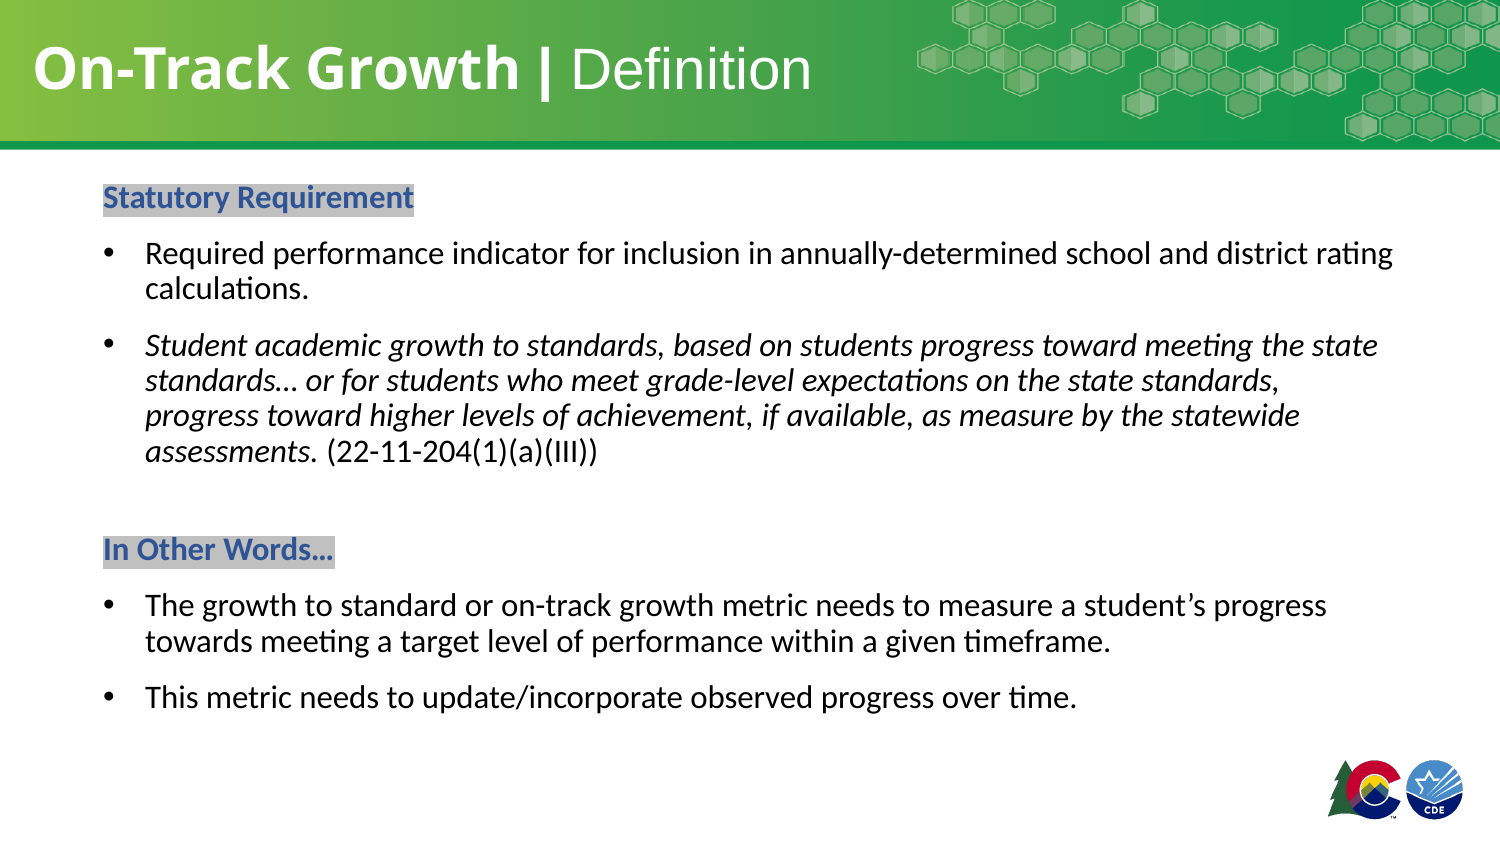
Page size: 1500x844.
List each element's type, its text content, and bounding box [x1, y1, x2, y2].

picture [0, 0, 1500, 150]
title On-Track Growth | Definition [32, 23, 1030, 117]
picture [1327, 759, 1463, 820]
list Statutory Requirement Required performance indicator for inclusion in annually-determined school and district rating calculations. Student academic growth to standards, based on students progress toward meeting the state standards… or for students who meet grade-level expectations on the state standards, progress toward higher levels of achievement, if available, as measure by the statewide assessments. (22-11-204(1)(a)(III)) In Other Words… The growth to standard or on-track growth metric needs to measure a student’s progress towards meeting a target level of performance within a given timeframe. This metric needs to update/incorporate observed progress over time. [103, 180, 1397, 751]
